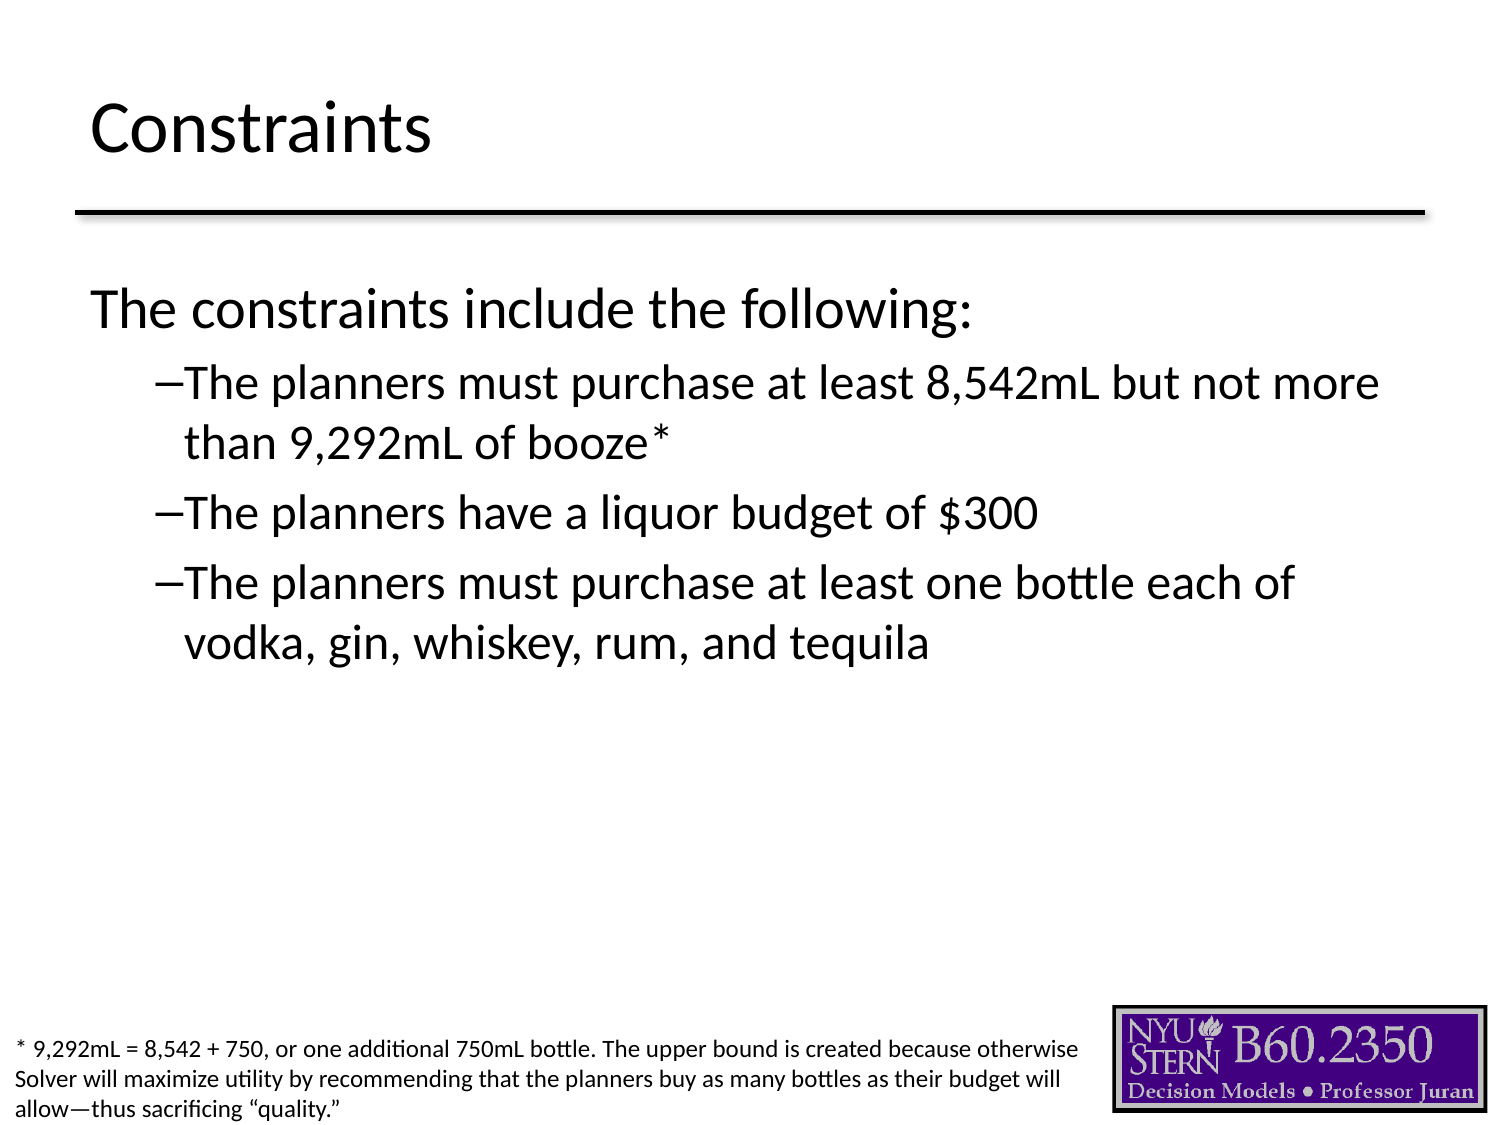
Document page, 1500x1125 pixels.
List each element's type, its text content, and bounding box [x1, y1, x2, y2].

list The constraints include the following: The planners must purchase at least 8,542mL but not more than 9,292mL of booze* The planners have a liquor budget of $300 The planners must purchase at least one bottle each of vodka, gin, whiskey, rum, and tequila [75, 262, 1425, 1050]
picture [1113, 1005, 1488, 1113]
text_box * 9,292mL = 8,542 + 750, or one additional 750mL bottle. The upper bound is created because otherwise Solver will maximize utility by recommending that the planners buy as many bottles as their budget will allow—thus sacrificing “quality.” [0, 1025, 1113, 1125]
title Constraints [75, 45, 1425, 200]
